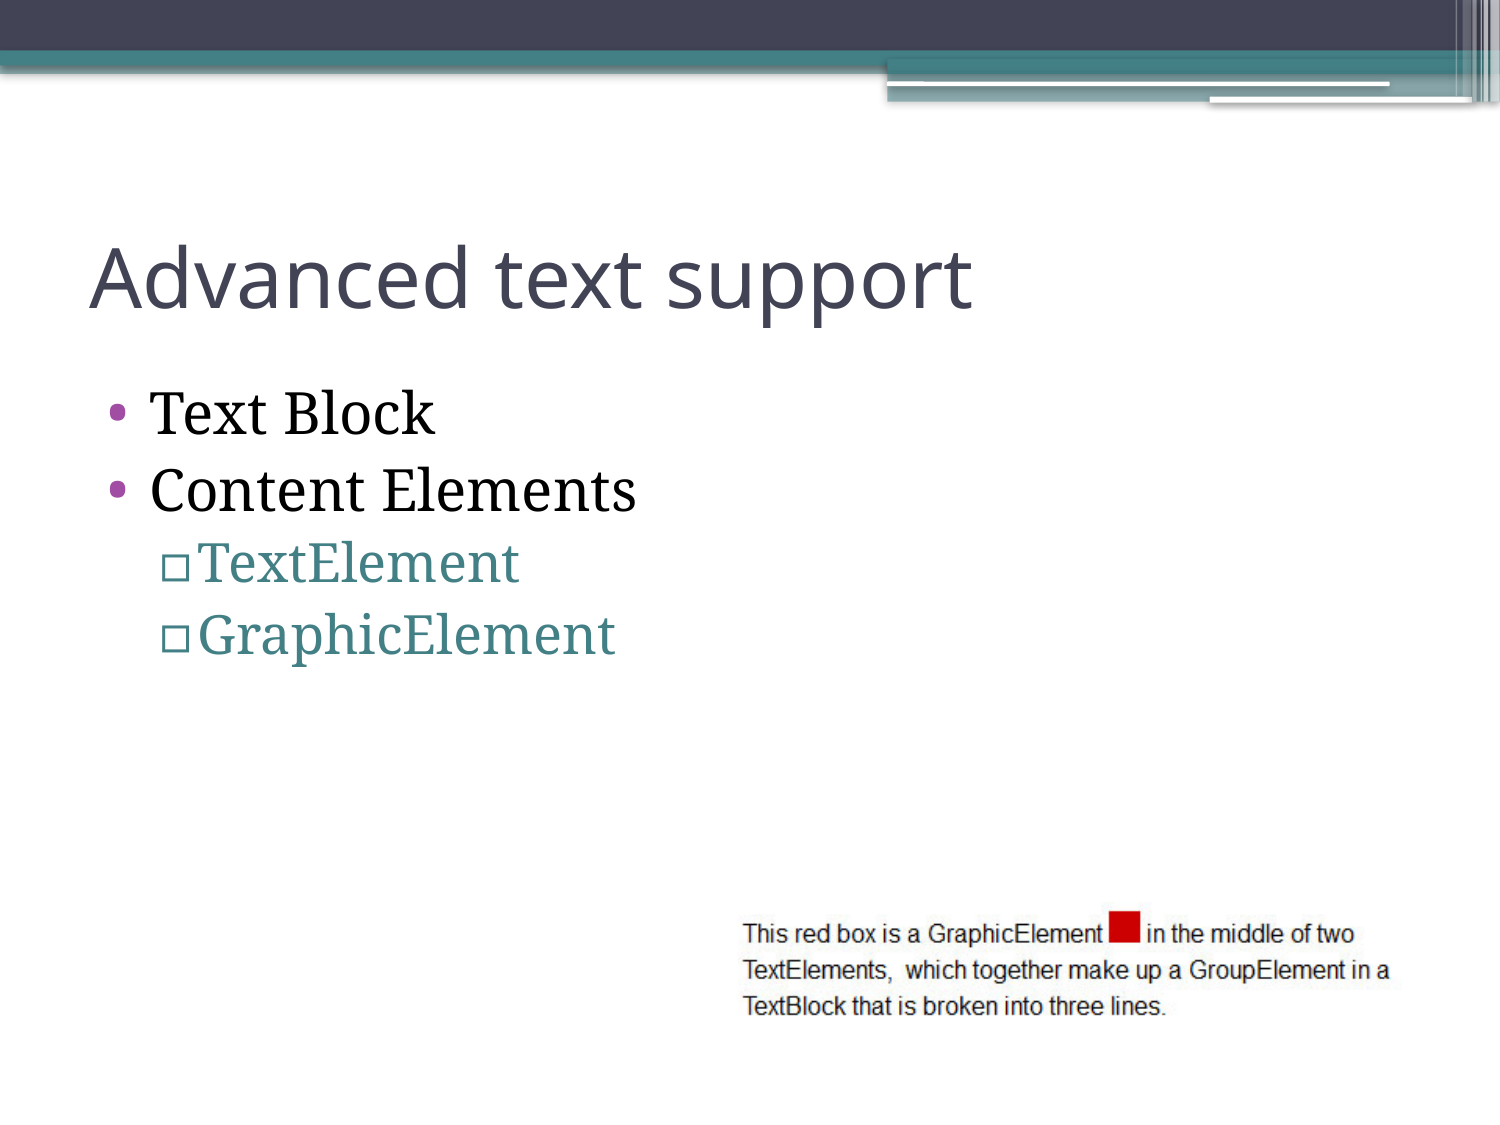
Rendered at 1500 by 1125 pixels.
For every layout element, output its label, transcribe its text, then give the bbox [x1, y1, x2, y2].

list Text Block Content Elements TextElement GraphicElement [75, 368, 1425, 1079]
title Advanced text support [75, 187, 1425, 363]
picture [726, 902, 1434, 1042]
